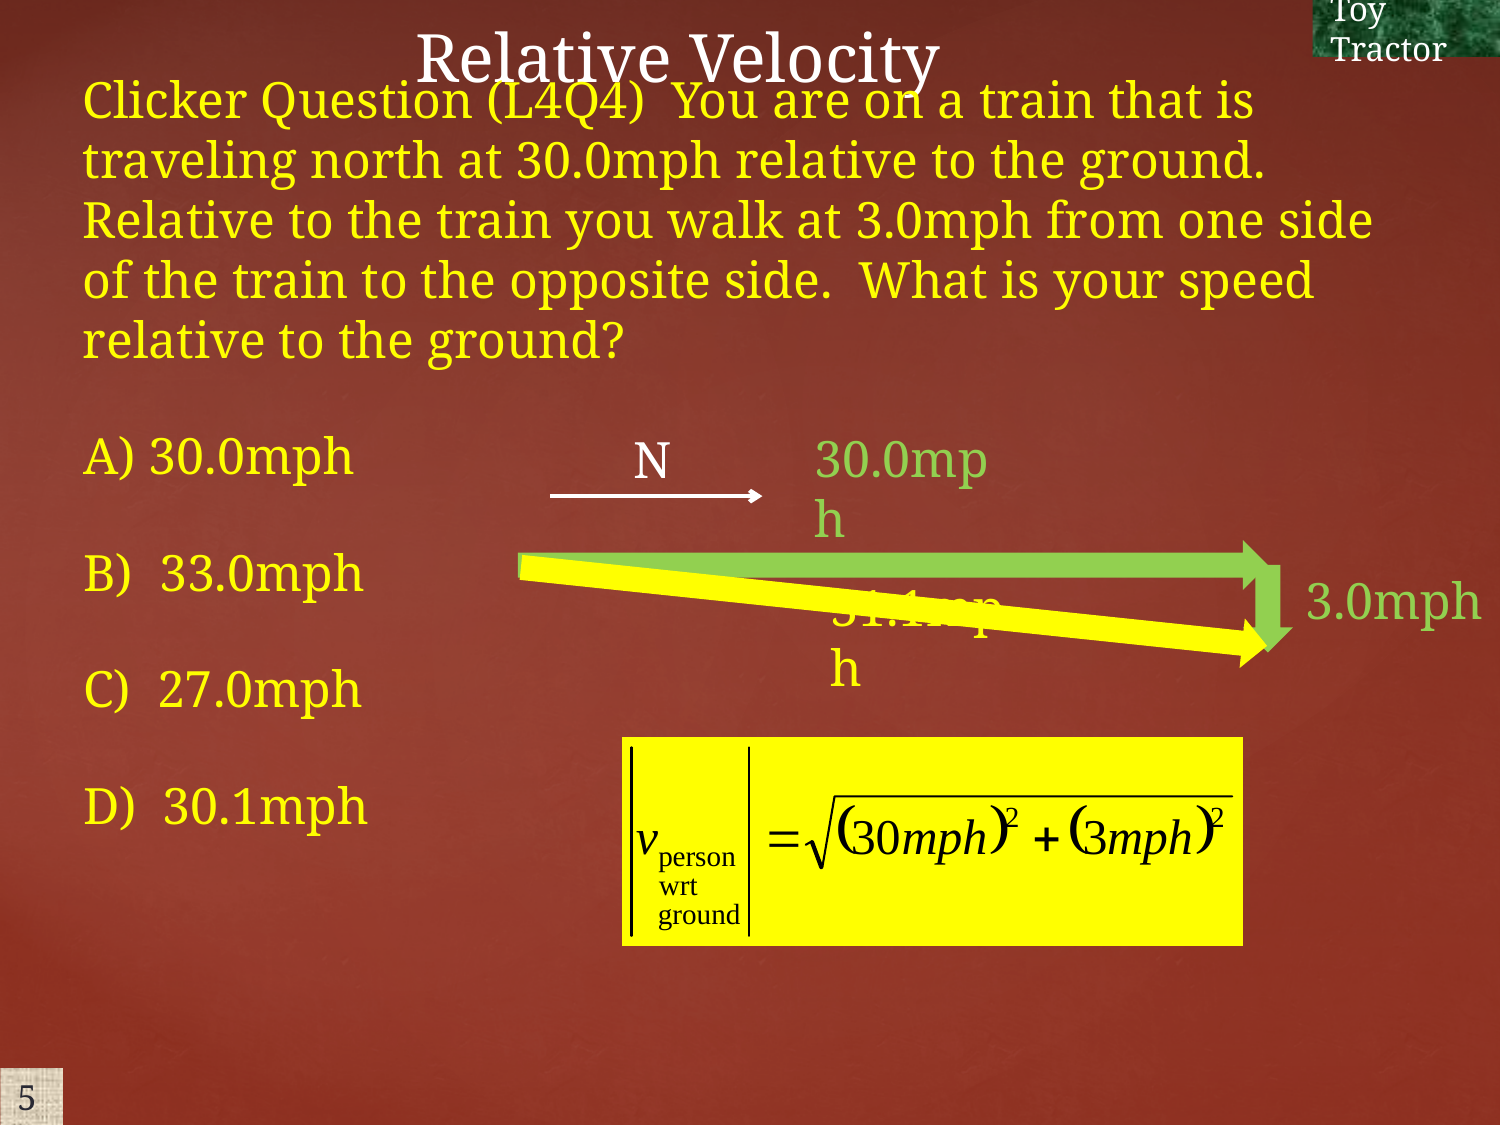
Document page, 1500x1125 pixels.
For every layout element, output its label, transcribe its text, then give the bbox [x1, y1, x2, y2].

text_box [621, 736, 1244, 947]
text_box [1242, 564, 1500, 653]
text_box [549, 423, 763, 478]
text_box Toy Tractor [1312, 0, 1500, 57]
text_box B) 33.0mph [65, 533, 508, 609]
text_box Relative Velocity [65, 28, 1288, 85]
text_box C) 27.0mph [65, 650, 618, 726]
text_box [518, 581, 1270, 705]
text_box A) 30.0mph [65, 417, 618, 493]
text_box 5 [0, 1068, 63, 1125]
text_box Clicker Question (L4Q4) You are on a train that is traveling north at 30.0mph relative to the ground. Relative to the train you walk at 3.0mph from one side of the train to the opposite side. What is your speed relative to the ground? [65, 125, 1440, 376]
text_box D) 30.1mph [65, 766, 611, 842]
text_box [517, 482, 1269, 579]
